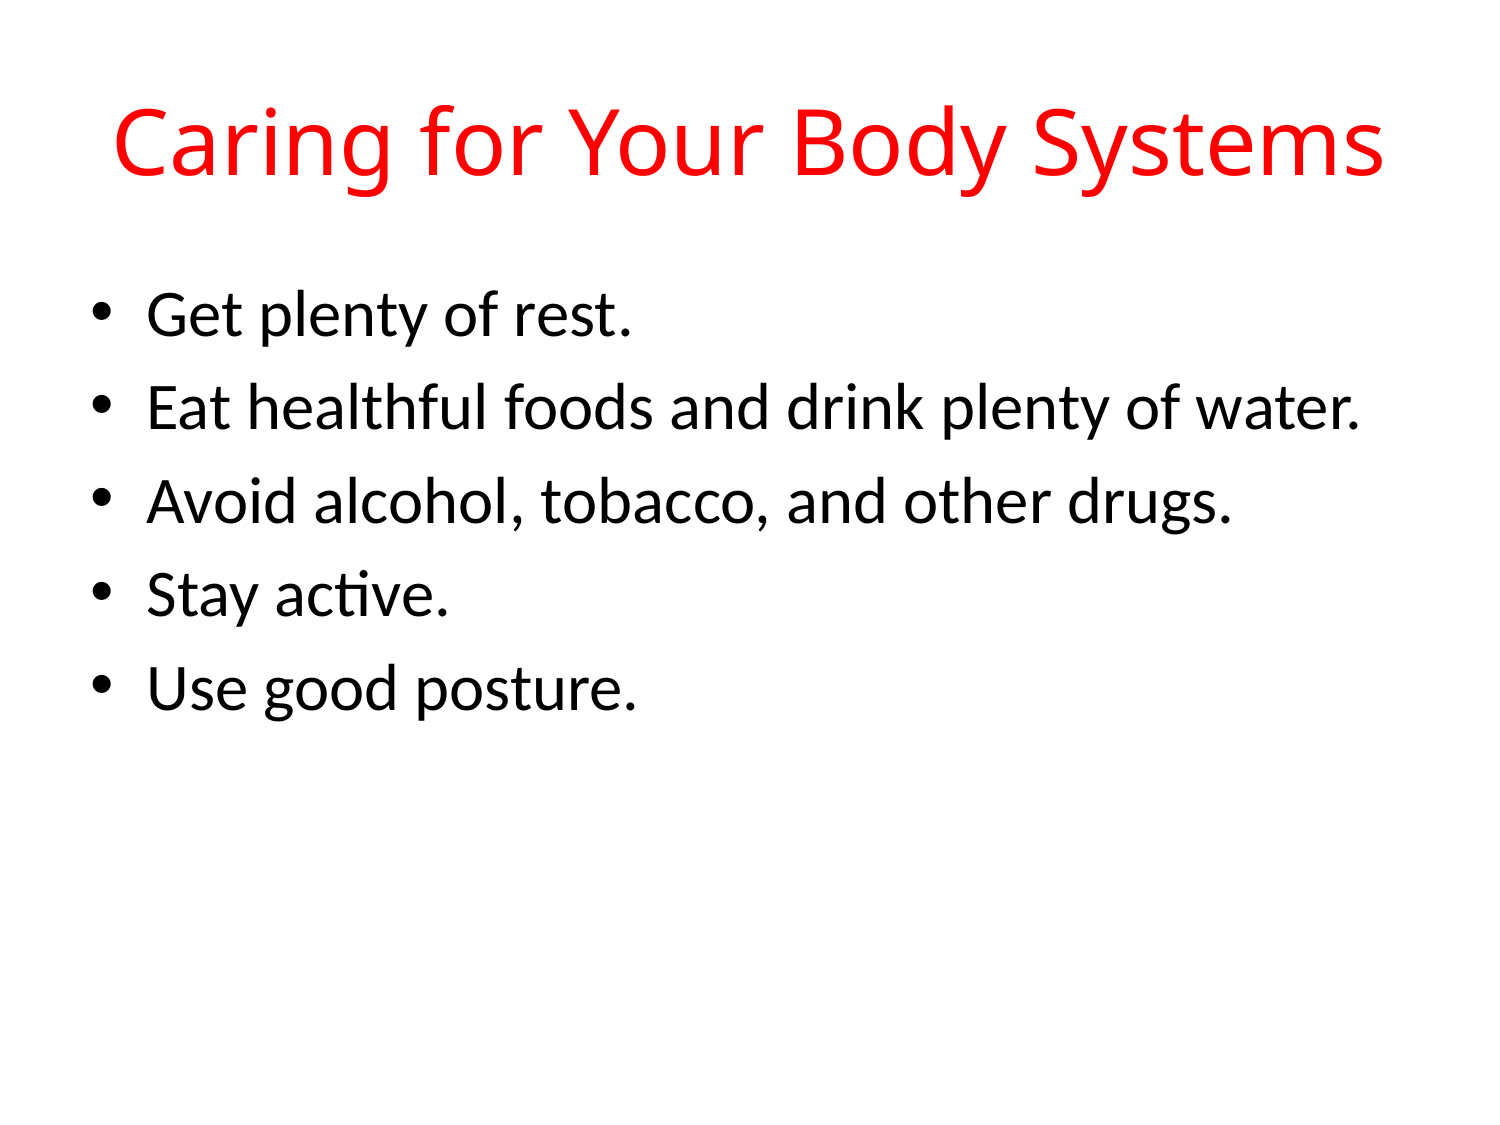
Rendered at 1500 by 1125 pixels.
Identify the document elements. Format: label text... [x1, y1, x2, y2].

title Caring for Your Body Systems [75, 45, 1425, 233]
list Get plenty of rest. Eat healthful foods and drink plenty of water. Avoid alcohol, tobacco, and other drugs. Stay active. Use good posture. [75, 262, 1425, 1005]
